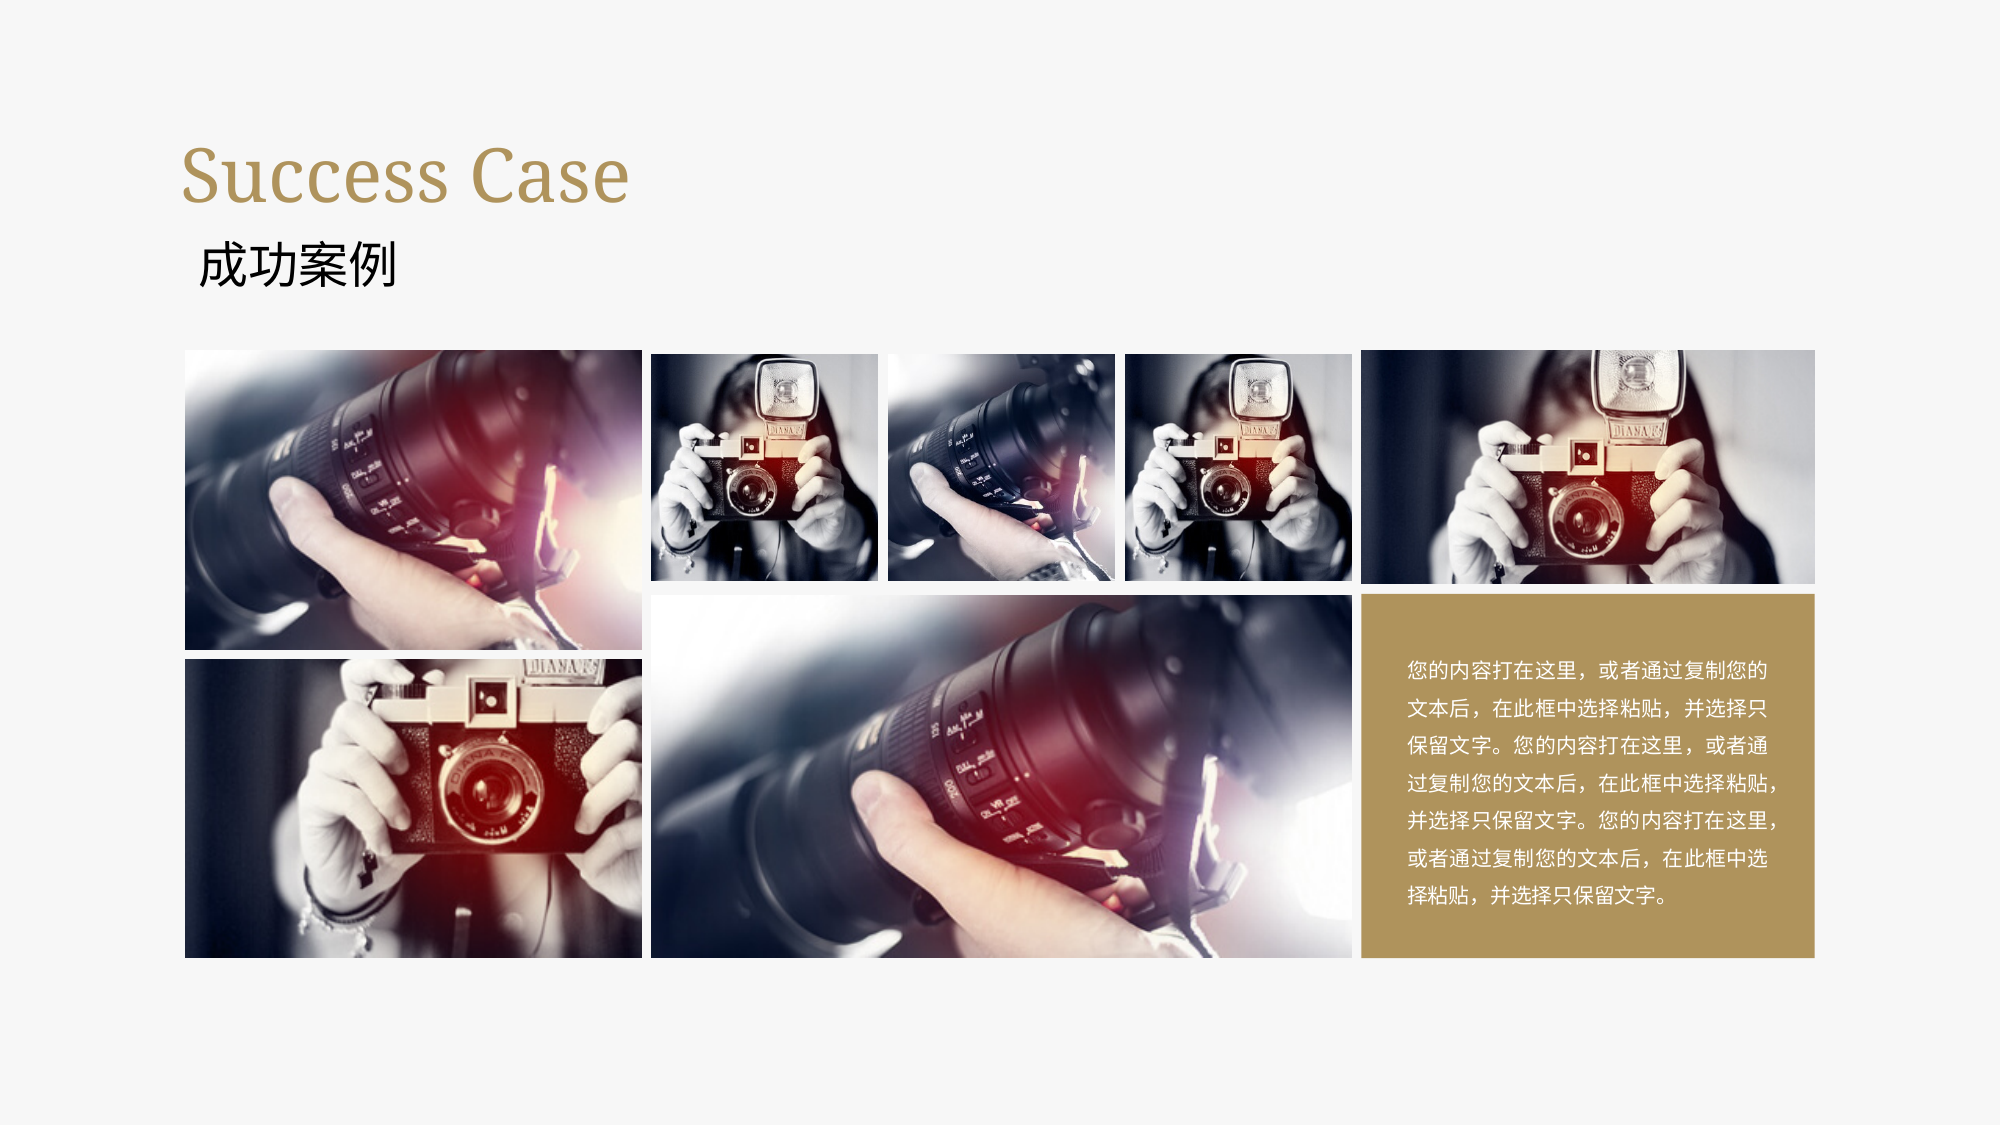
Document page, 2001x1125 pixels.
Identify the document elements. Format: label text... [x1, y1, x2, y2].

text_box 您的内容打在这里，或者通过复制您的文本后，在此框中选择粘贴，并选择只保留文字。您的内容打在这里，或者通过复制您的文本后，在此框中选择粘贴，并选择只保留文字。您的内容打在这里，或者通过复制您的文本后，在此框中选择粘贴，并选择只保留文字。 [1392, 638, 1784, 915]
picture [1361, 350, 1815, 584]
picture [185, 659, 642, 959]
picture [1125, 354, 1352, 581]
text_box [1360, 593, 1816, 959]
picture [185, 350, 642, 650]
picture [888, 354, 1115, 581]
text_box 成功案例 [183, 226, 414, 301]
text_box Success Case [165, 119, 647, 225]
picture [651, 595, 1352, 958]
picture [651, 354, 878, 581]
